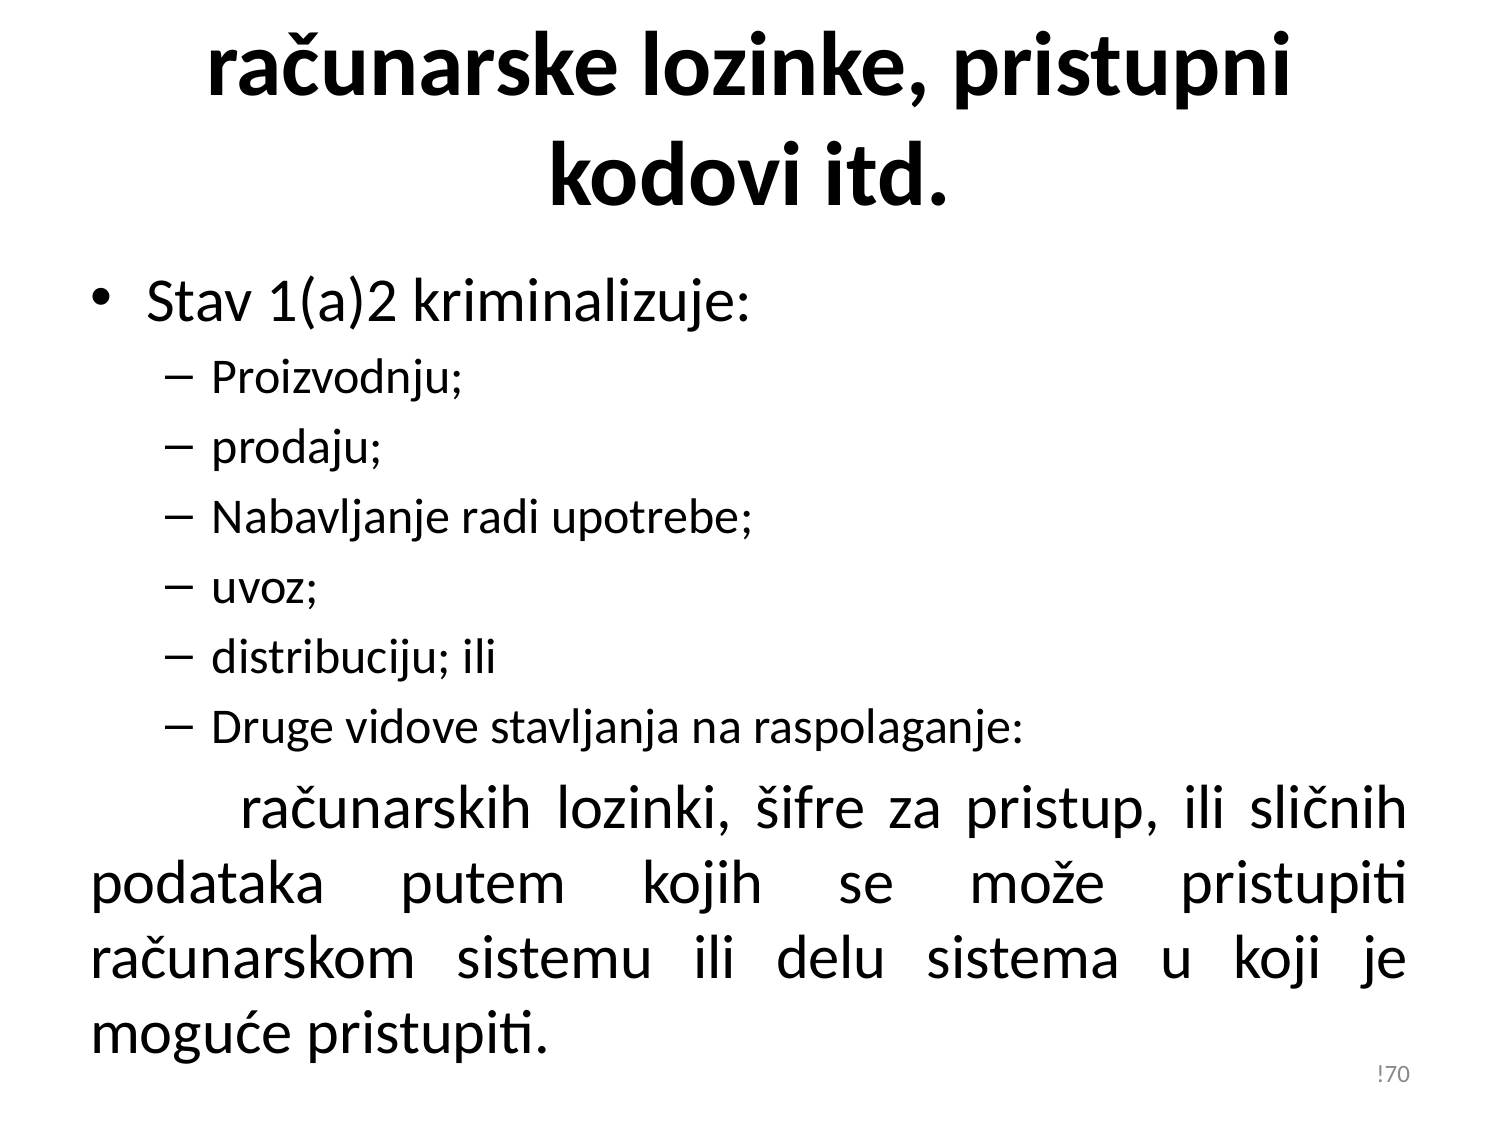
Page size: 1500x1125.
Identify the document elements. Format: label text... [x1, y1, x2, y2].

title računarske lozinke, pristupni kodovi itd. [74, 19, 1426, 208]
list Stav 1(a)2 kriminalizuje: Proizvodnju; prodaju; Nabavljanje radi upotrebe; uvoz; distribuciju; ili Druge vidove stavljanja na raspolaganje: računarskih lozinki, šifre za pristup, ili sličnih podataka putem kojih se može pristupiti računarskom sistemu ili delu sistema u koji je moguće pristupiti. [74, 250, 1426, 817]
slide_number !70 [1074, 1042, 1425, 1103]
